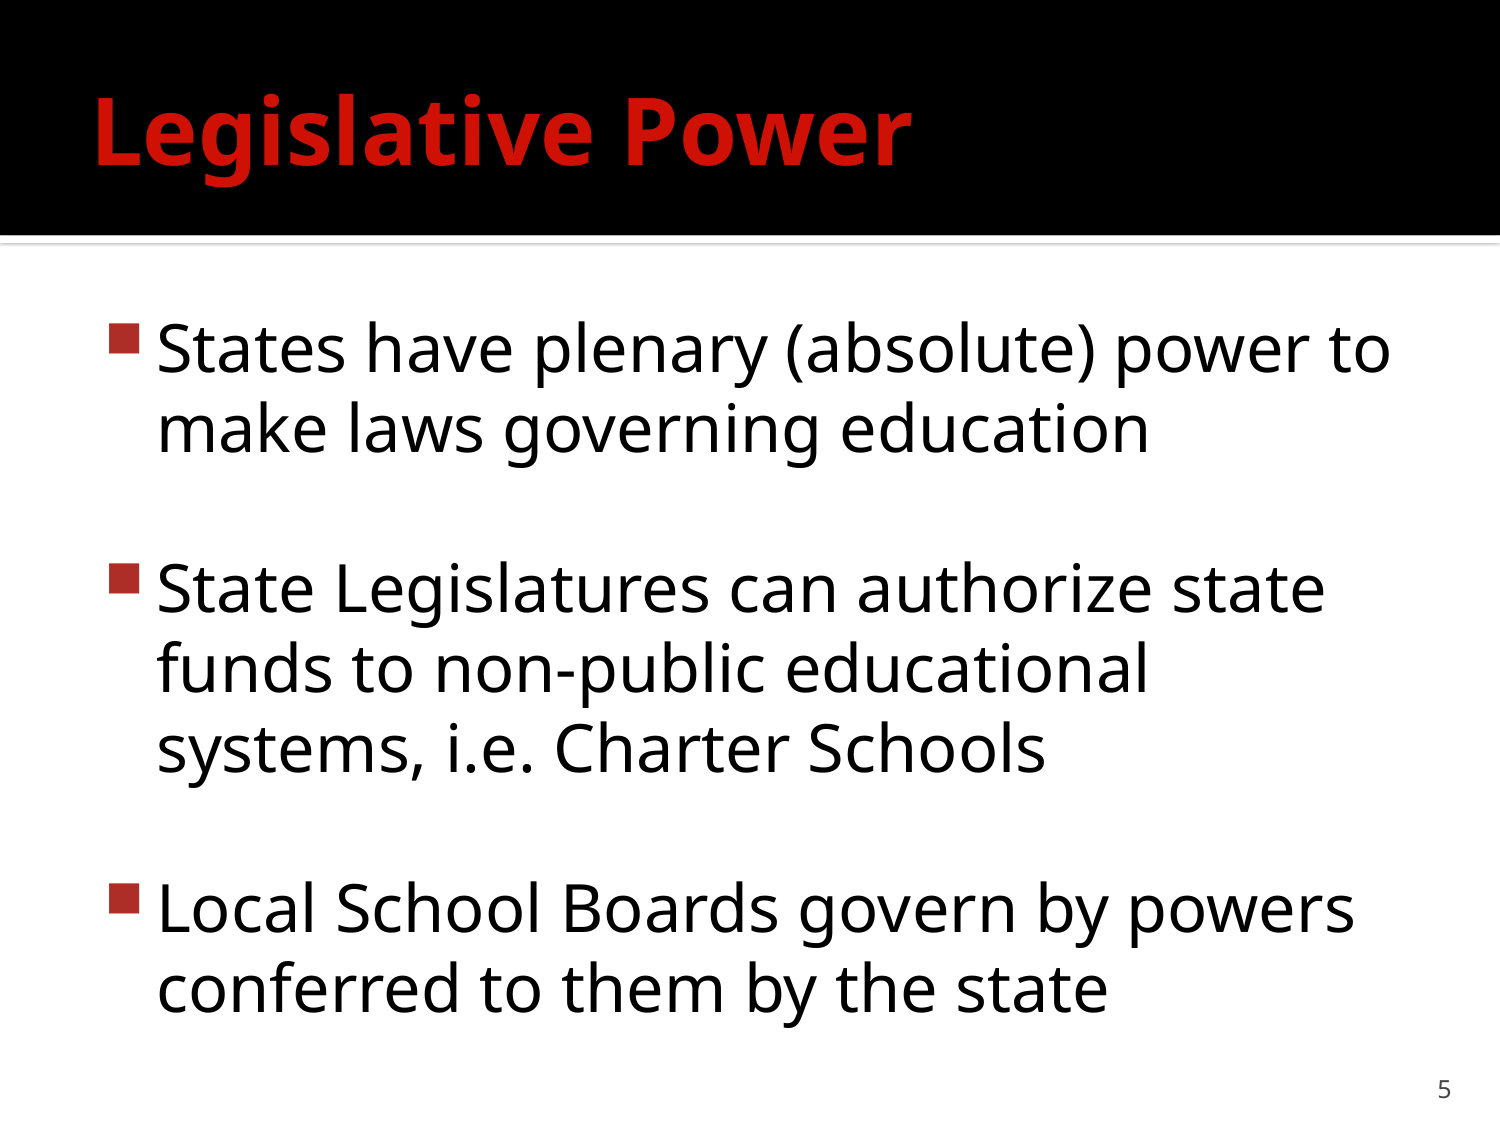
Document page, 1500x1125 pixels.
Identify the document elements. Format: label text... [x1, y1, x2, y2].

list States have plenary (absolute) power to make laws governing education State Legislatures can authorize state funds to non-public educational systems, i.e. Charter Schools Local School Boards govern by powers conferred to them by the state [75, 291, 1425, 1050]
slide_number 5 [1345, 1062, 1467, 1108]
title Legislative Power [75, 25, 1425, 231]
